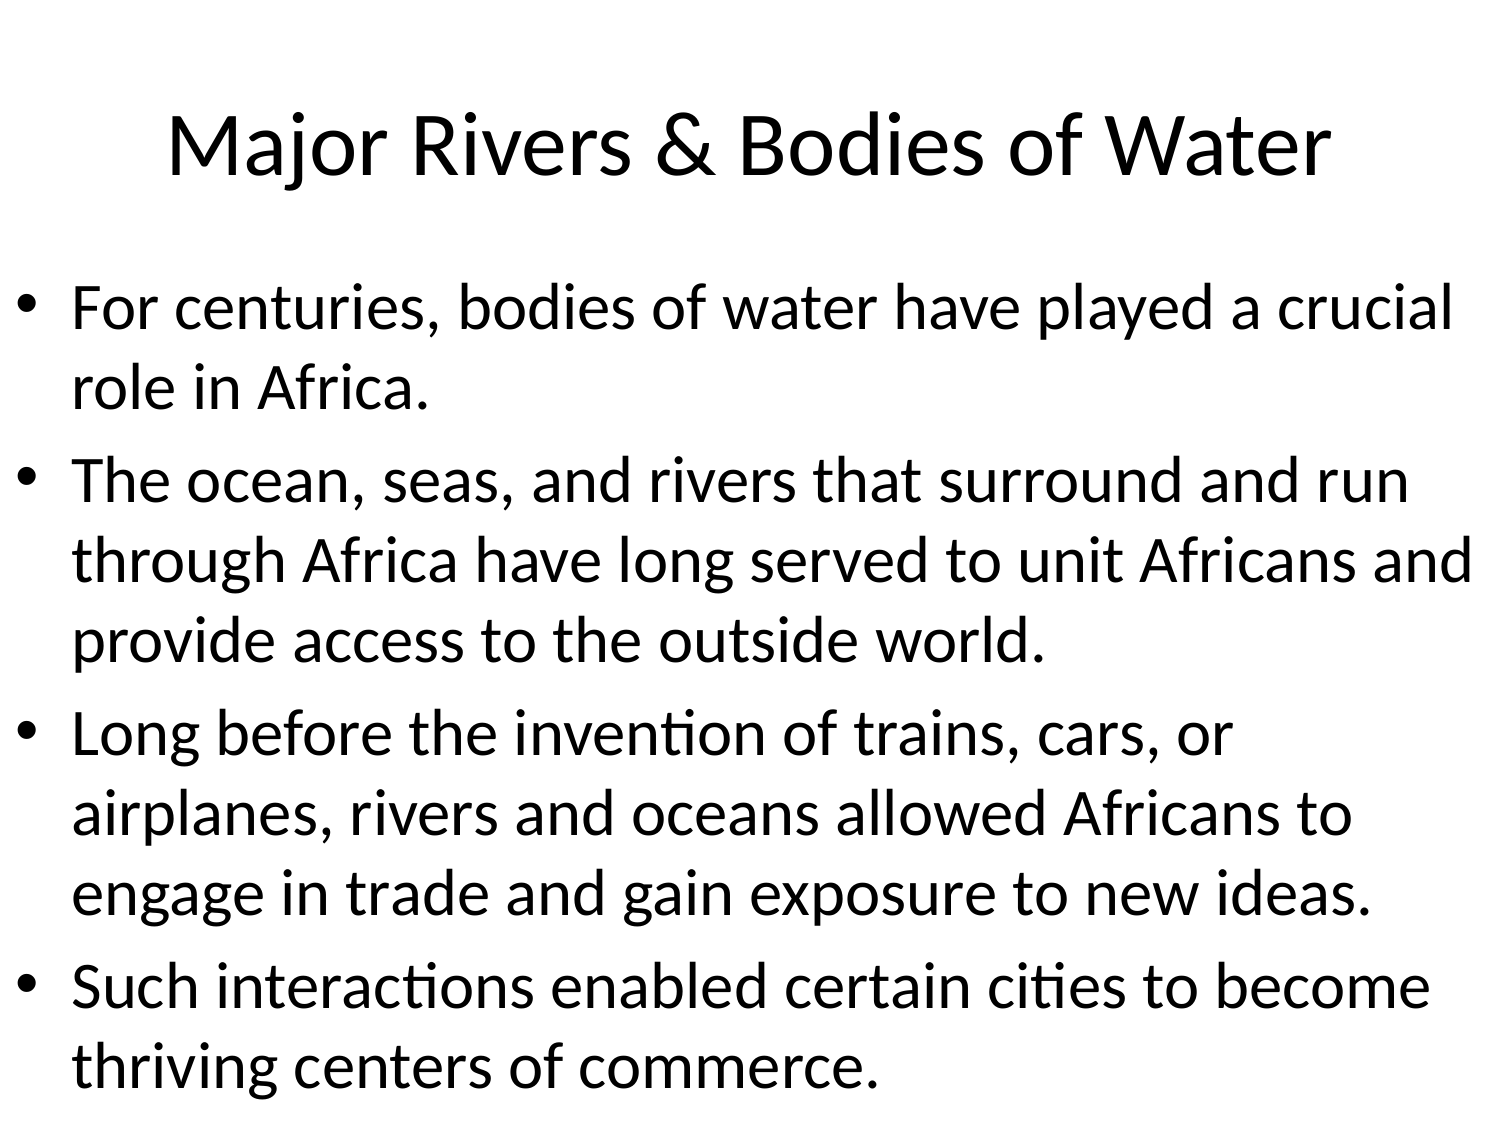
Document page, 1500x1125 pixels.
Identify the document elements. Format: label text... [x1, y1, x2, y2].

list For centuries, bodies of water have played a crucial role in Africa. The ocean, seas, and rivers that surround and run through Africa have long served to unit Africans and provide access to the outside world. Long before the invention of trains, cars, or airplanes, rivers and oceans allowed Africans to engage in trade and gain exposure to new ideas. Such interactions enabled certain cities to become thriving centers of commerce. [0, 254, 1500, 1125]
title Major Rivers & Bodies of Water [75, 45, 1425, 233]
